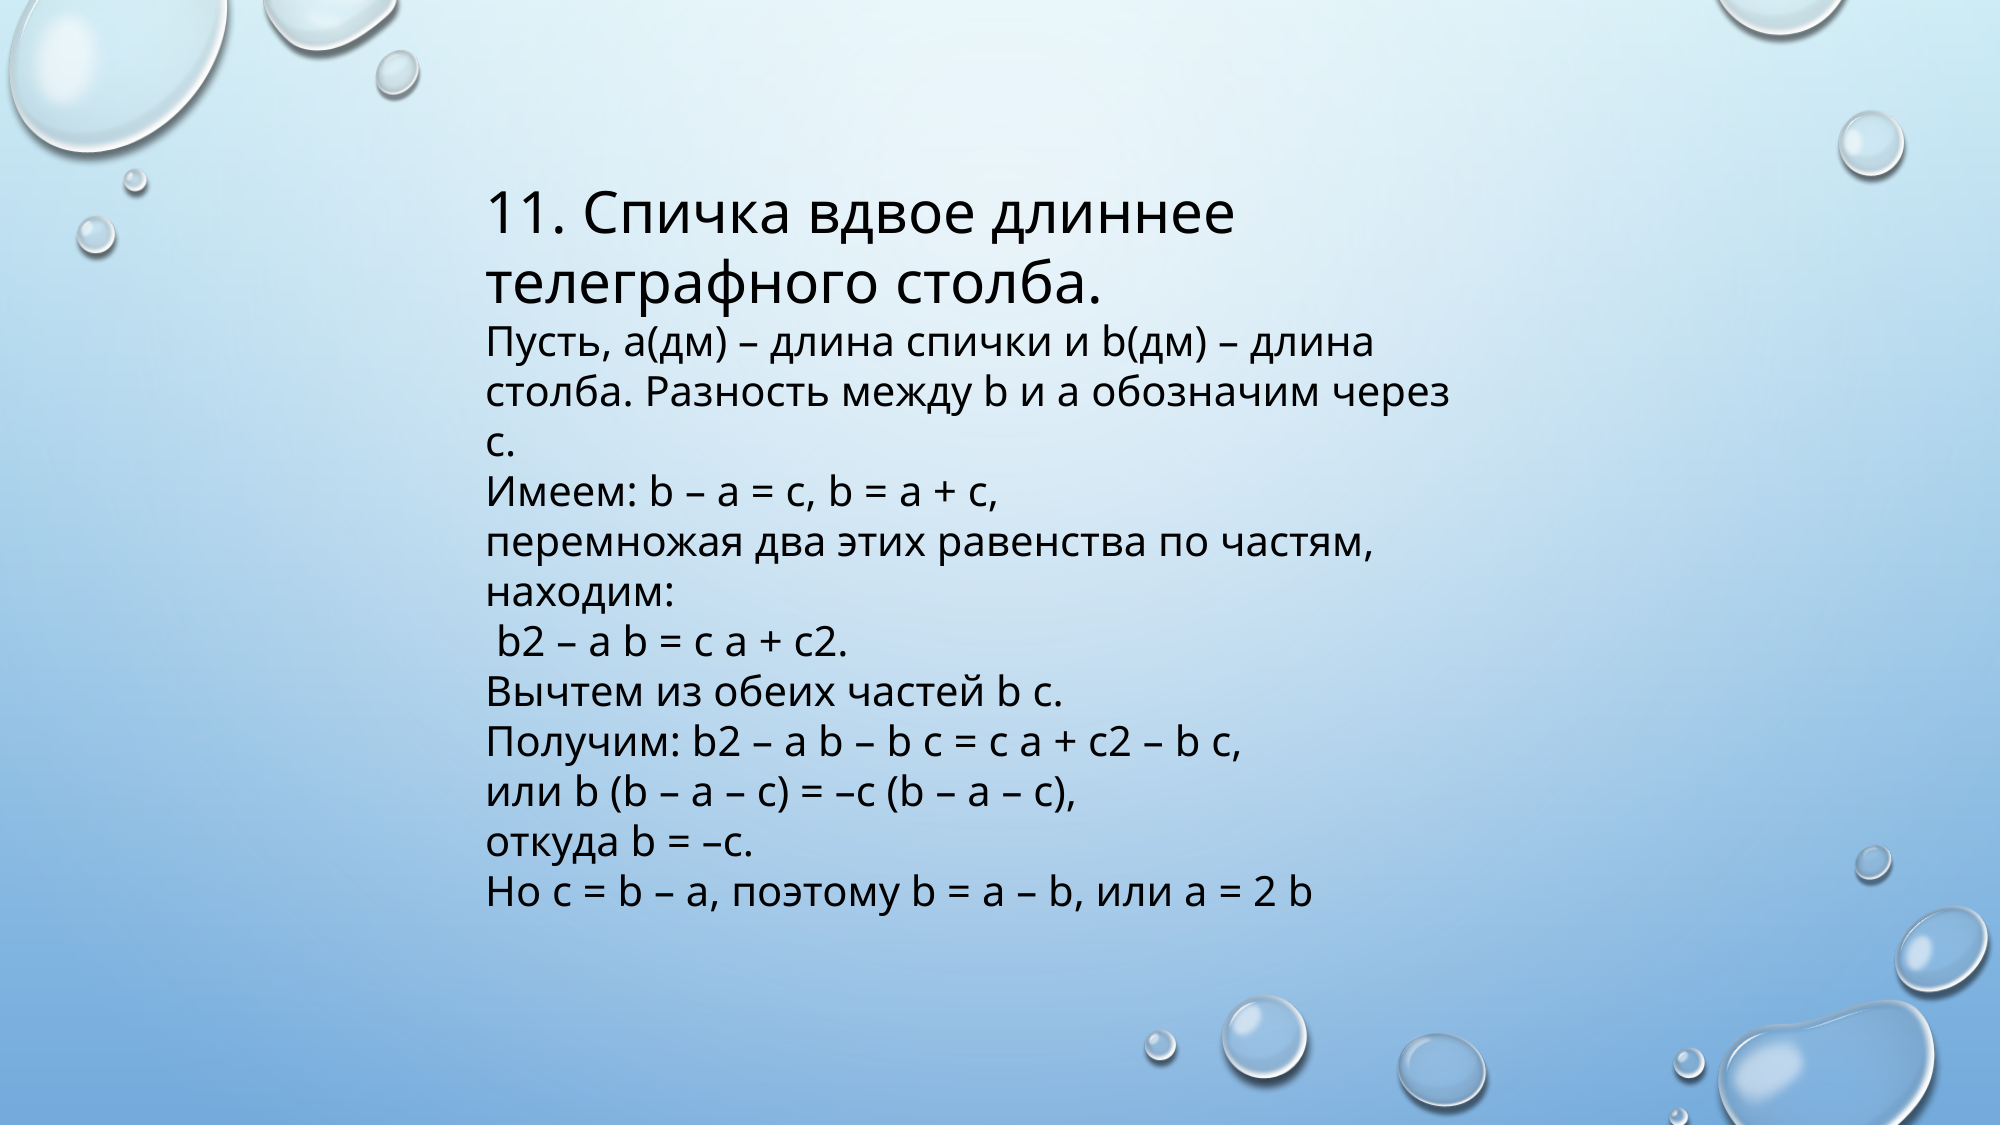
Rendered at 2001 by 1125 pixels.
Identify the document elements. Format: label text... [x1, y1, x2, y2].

text_box 11. Спичка вдвое длиннее телеграфного столба. Пусть, а(дм) – длина спички и b(дм) – длина столба. Разность между b и а обозначим через с. Имеем: b – a = c, b = a + c, перемножая два этих равенства по частям, находим: b2 – a b = c a + c2. Вычтем из обеих частей b c. Получим: b2 – a b – b c = c a + c2 – b c, или b (b – a – c) = –c (b – a – c), откуда b = –c. Но c = b – a, поэтому b = a – b, или a = 2 b [470, 167, 1471, 923]
picture [0, 0, 2000, 1125]
